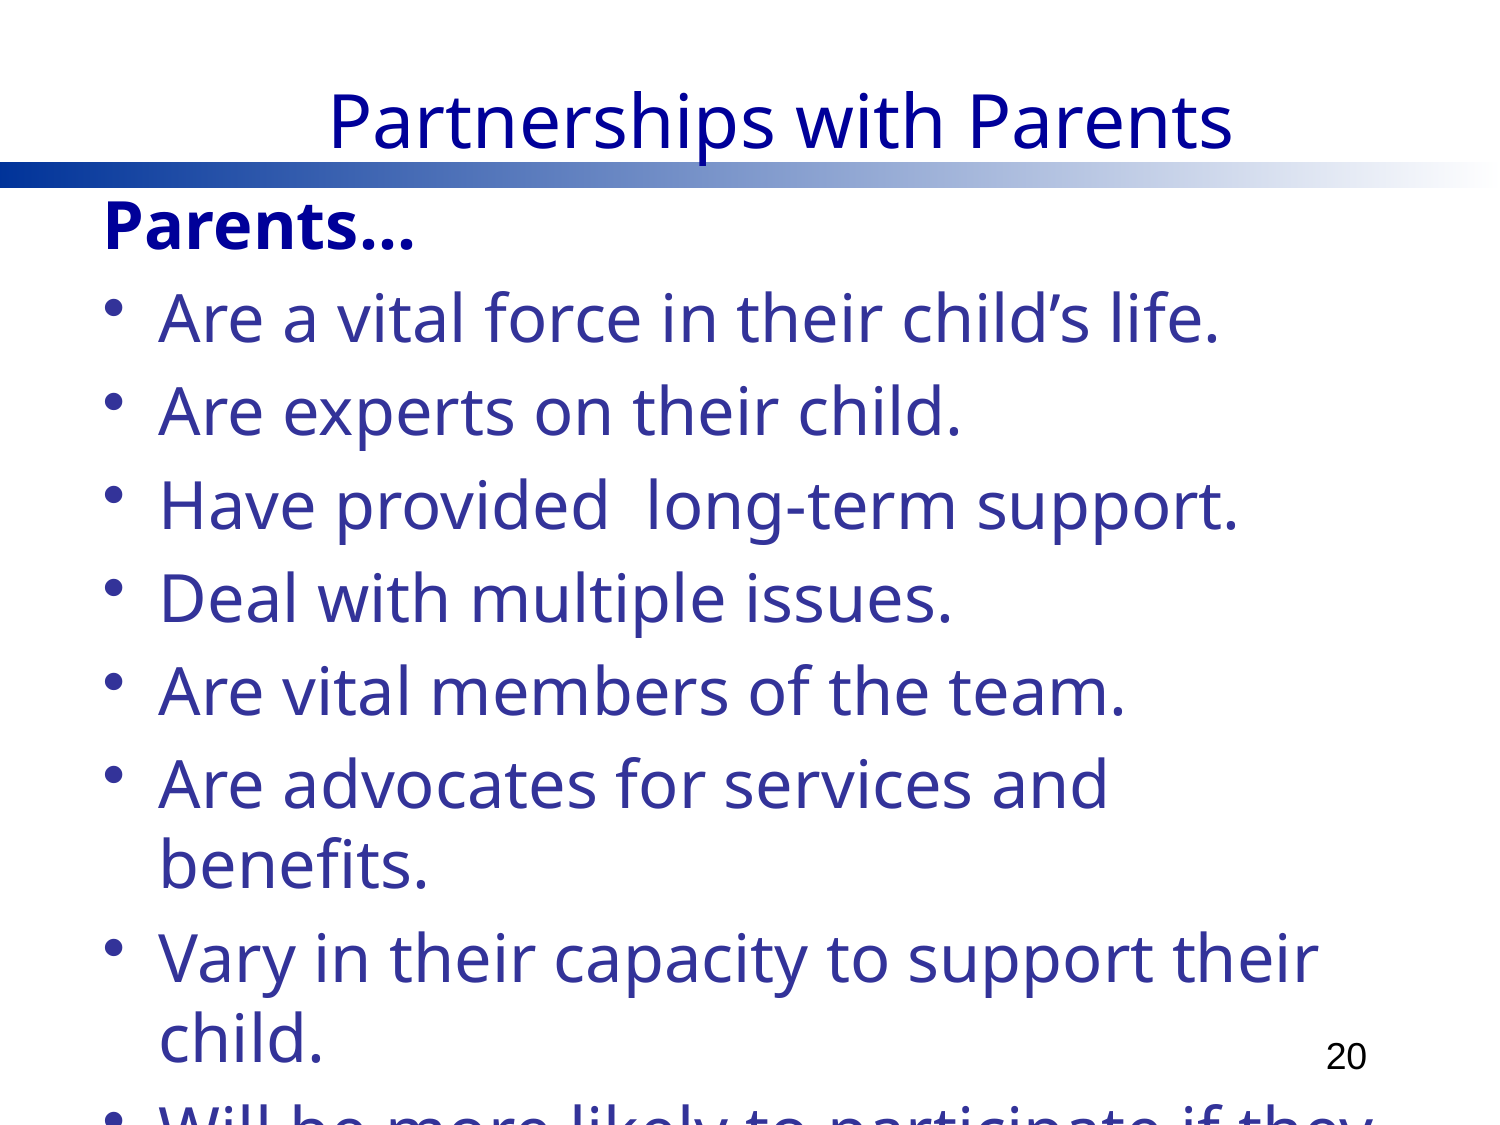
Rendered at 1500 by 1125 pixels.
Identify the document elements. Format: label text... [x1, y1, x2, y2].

title Partnerships with Parents [125, 37, 1438, 200]
list Parents… Are a vital force in their child’s life. Are experts on their child. Have provided long-term support. Deal with multiple issues. Are vital members of the team. Are advocates for services and benefits. Vary in their capacity to support their child. Will be more likely to participate if they feel that their participation is valued. [87, 174, 1413, 1050]
text_box 20 [1311, 1024, 1500, 1085]
